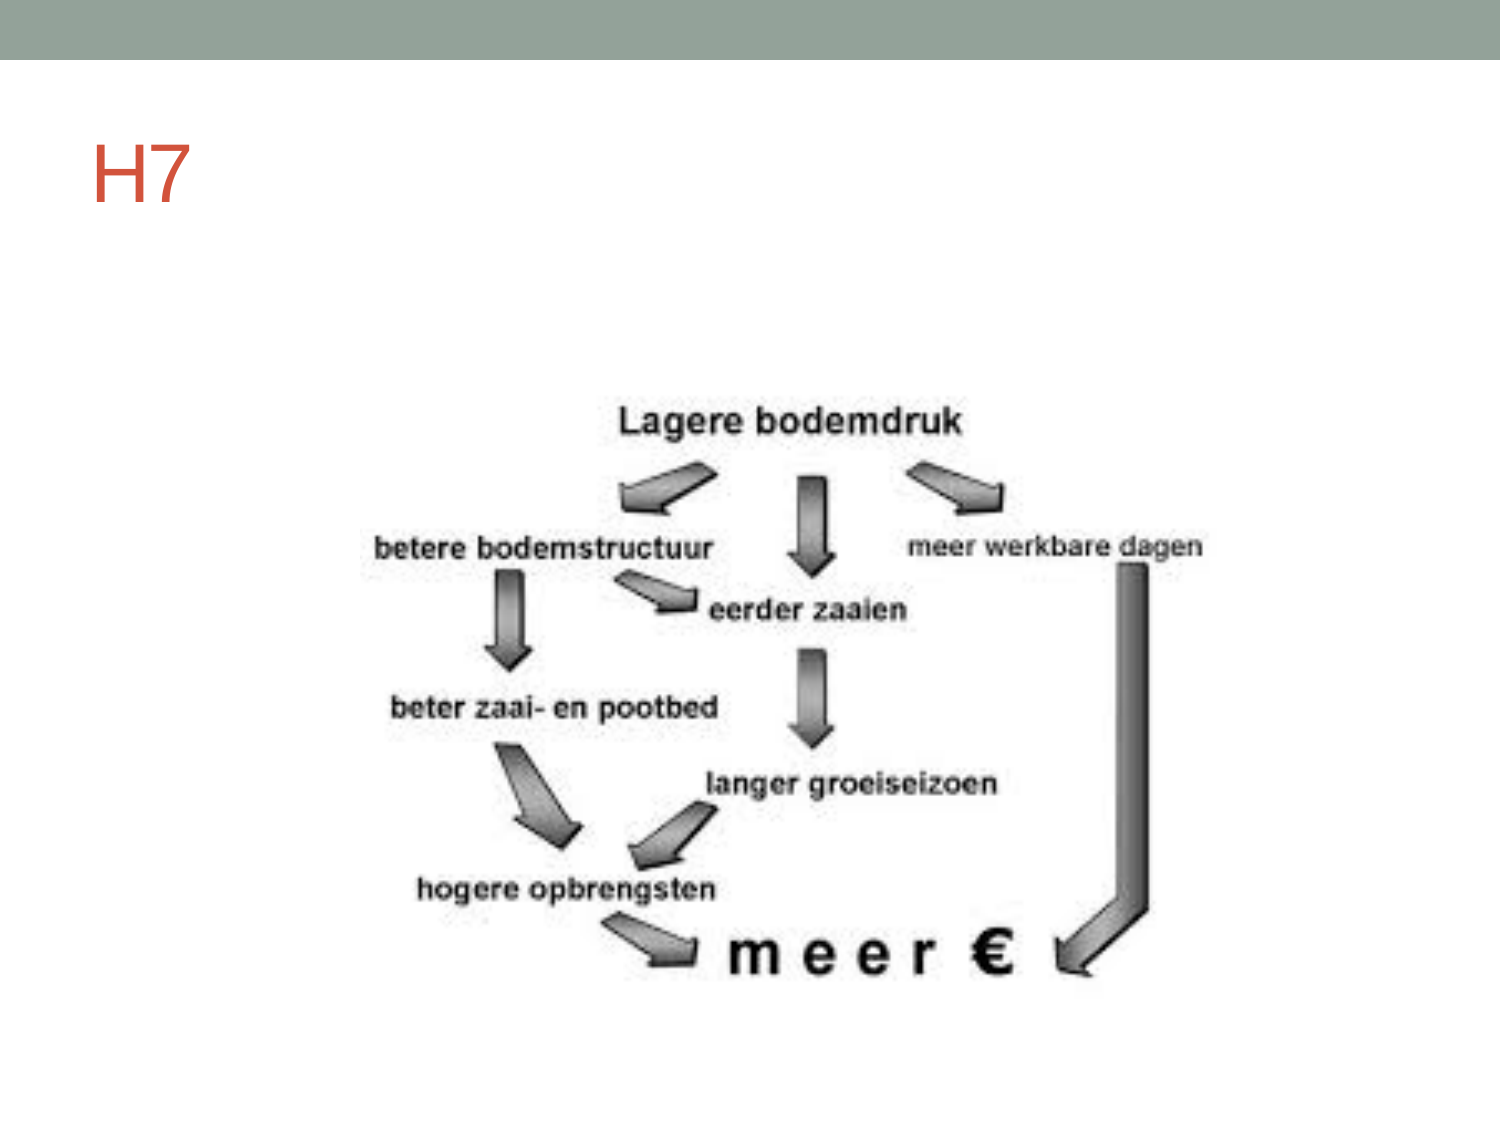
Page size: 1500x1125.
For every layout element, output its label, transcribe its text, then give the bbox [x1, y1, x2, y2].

title H7 [75, 87, 1425, 250]
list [359, 371, 1223, 1016]
